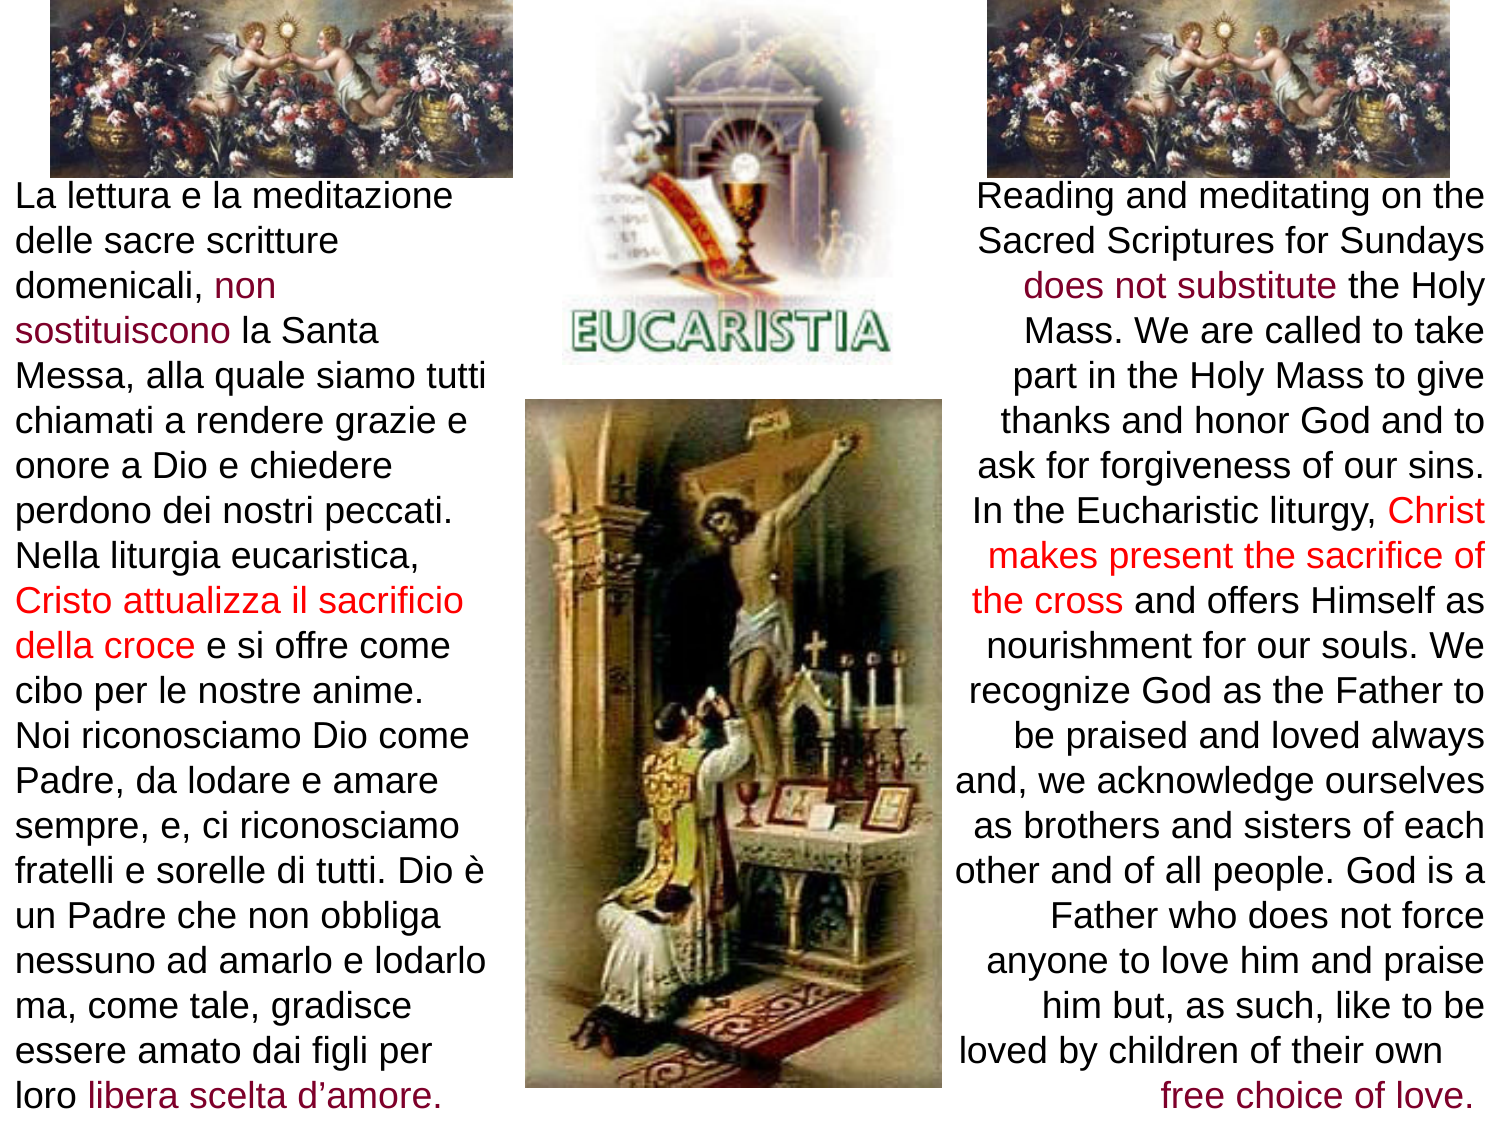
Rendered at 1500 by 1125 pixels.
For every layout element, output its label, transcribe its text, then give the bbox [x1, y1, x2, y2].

picture [524, 399, 942, 1088]
picture [49, 0, 513, 178]
text_box La lettura e la meditazione delle sacre scritture domenicali, non sostituiscono la Santa Messa, alla quale siamo tutti chiamati a rendere grazie e onore a Dio e chiedere perdono dei nostri peccati. Nella liturgia eucaristica, Cristo attualizza il sacrificio della croce e si offre come cibo per le nostre anime. Noi riconosciamo Dio come Padre, da lodare e amare sempre, e, ci riconosciamo fratelli e sorelle di tutti. Dio è un Padre che non obbliga nessuno ad amarlo e lodarlo ma, come tale, gradisce essere amato dai figli per loro libera scelta d’amore. [0, 163, 513, 1124]
picture [562, 0, 904, 365]
text_box Reading and meditating on the Sacred Scriptures for Sundays does not substitute the Holy Mass. We are called to take part in the Holy Mass to give thanks and honor God and to ask for forgiveness of our sins. In the Eucharistic liturgy, Christ makes present the sacrifice of the cross and offers Himself as nourishment for our souls. We recognize God as the Father to be praised and loved always and, we acknowledge ourselves as brothers and sisters of each other and of all people. God is a Father who does not force anyone to love him and praise him but, as such, like to be loved by children of their own free choice of love. [937, 163, 1500, 1124]
picture [987, 0, 1450, 178]
